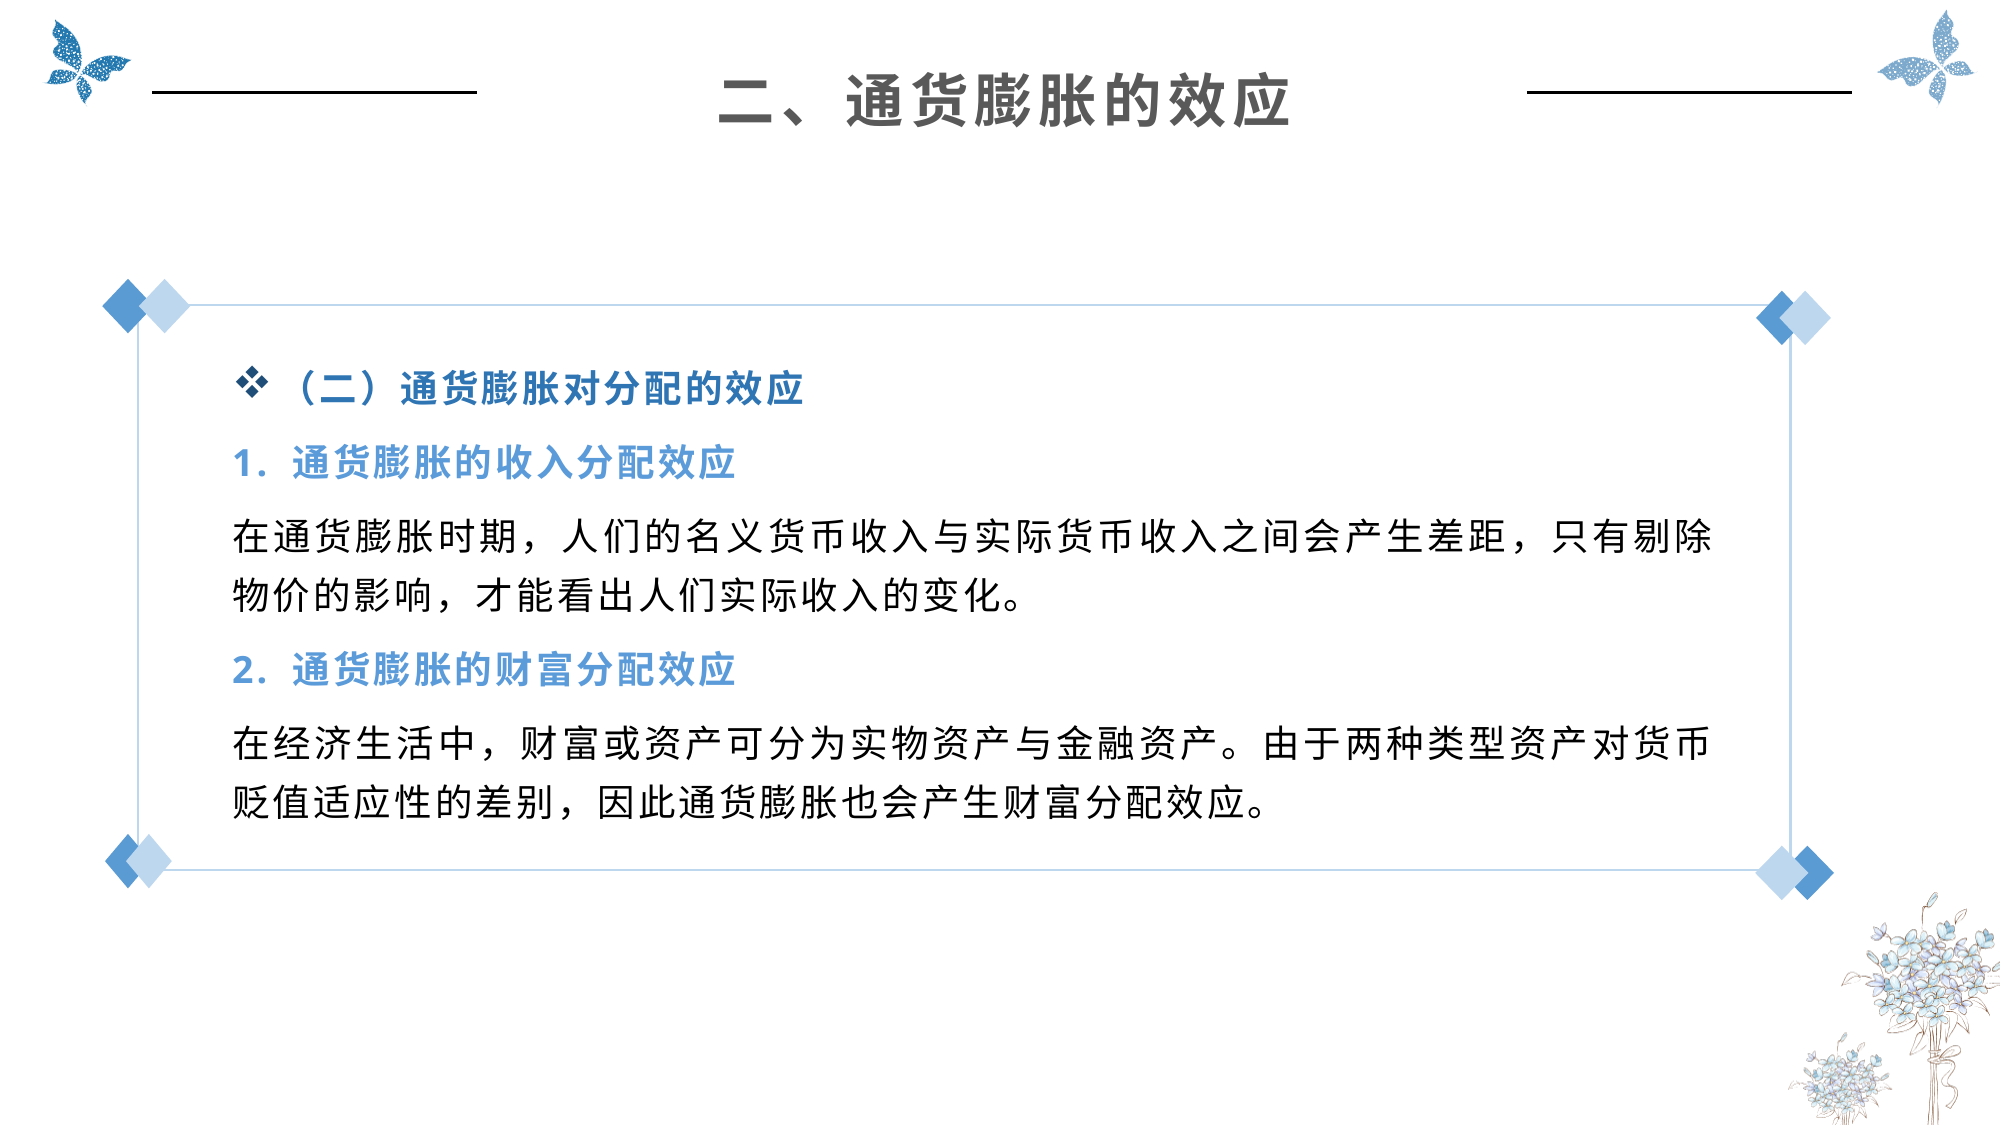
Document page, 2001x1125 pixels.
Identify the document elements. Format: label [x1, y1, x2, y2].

text_box [102, 278, 1835, 901]
text_box [151, 55, 1852, 142]
picture [1788, 892, 2000, 1125]
